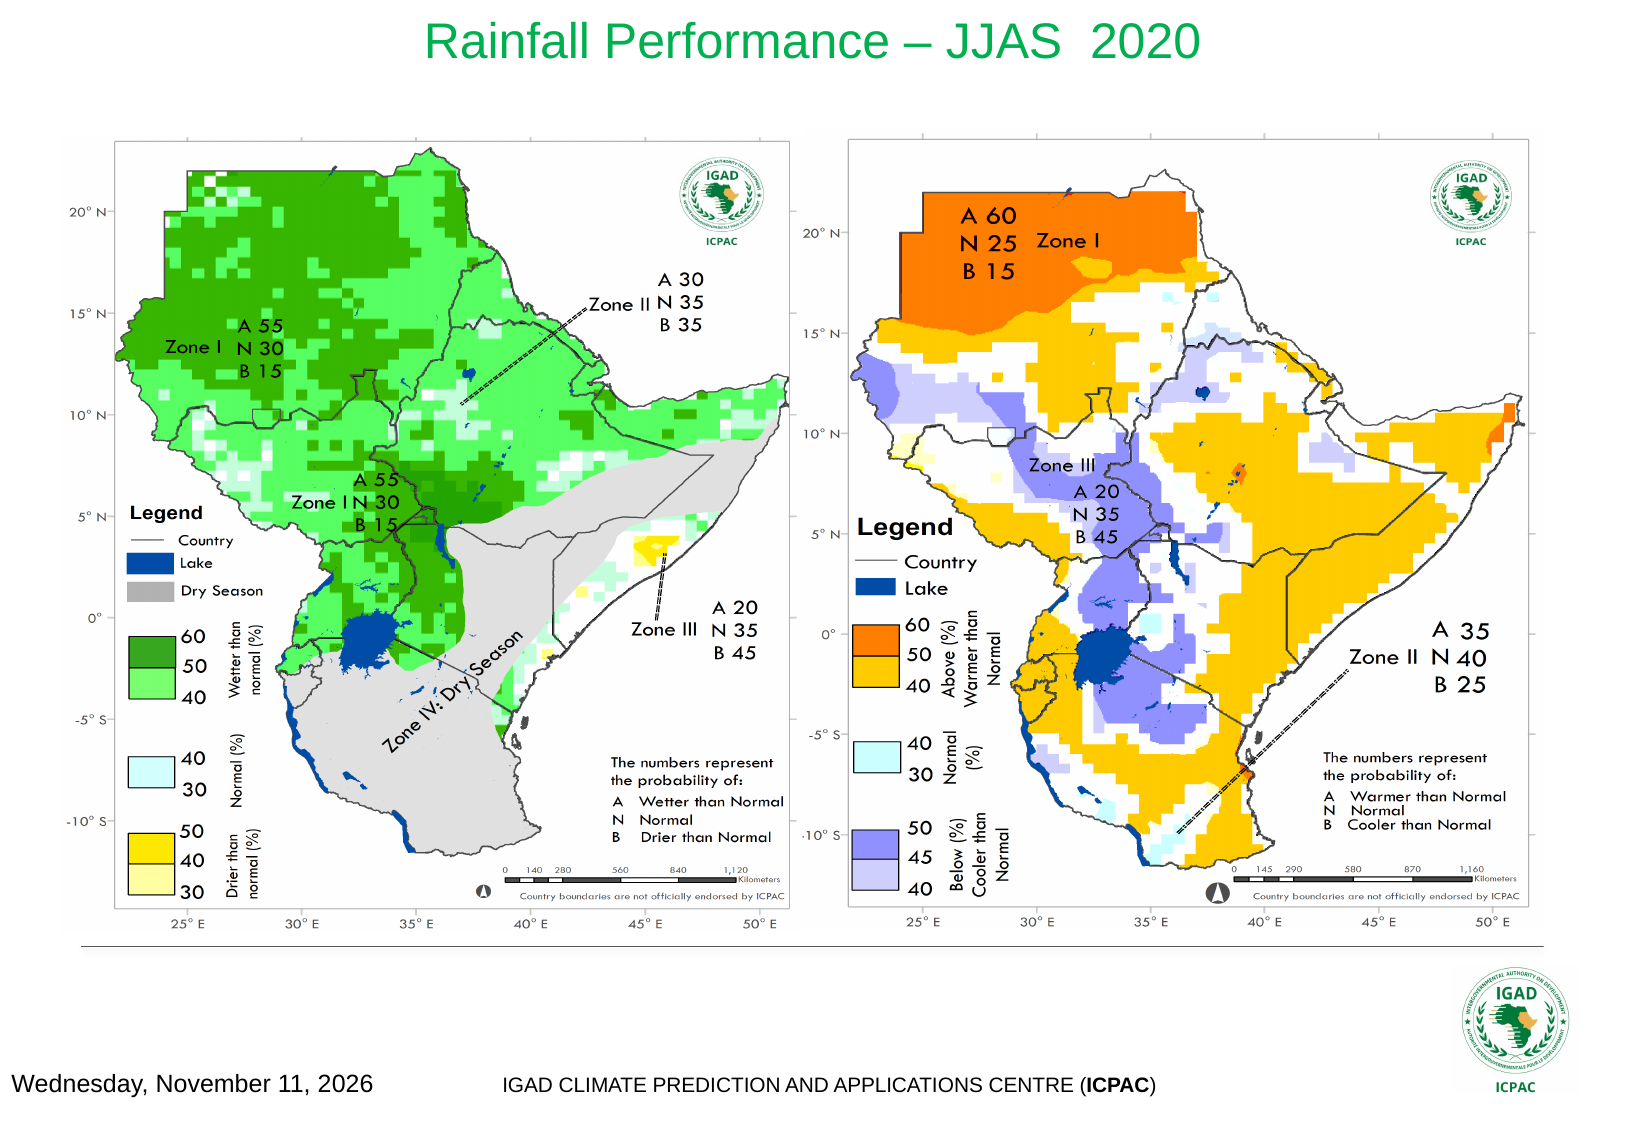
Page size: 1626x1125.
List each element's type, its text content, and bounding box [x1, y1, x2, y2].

text_box Rainfall Performance – JJAS 2020 [0, 1, 1625, 76]
picture [1449, 965, 1581, 1095]
text_box IGAD CLIMATE PREDICTION AND APPLICATIONS CENTRE (ICPAC) [487, 1064, 1195, 1094]
text_box Wednesday, August 26, 2020 [0, 1060, 390, 1106]
picture [60, 127, 1543, 933]
